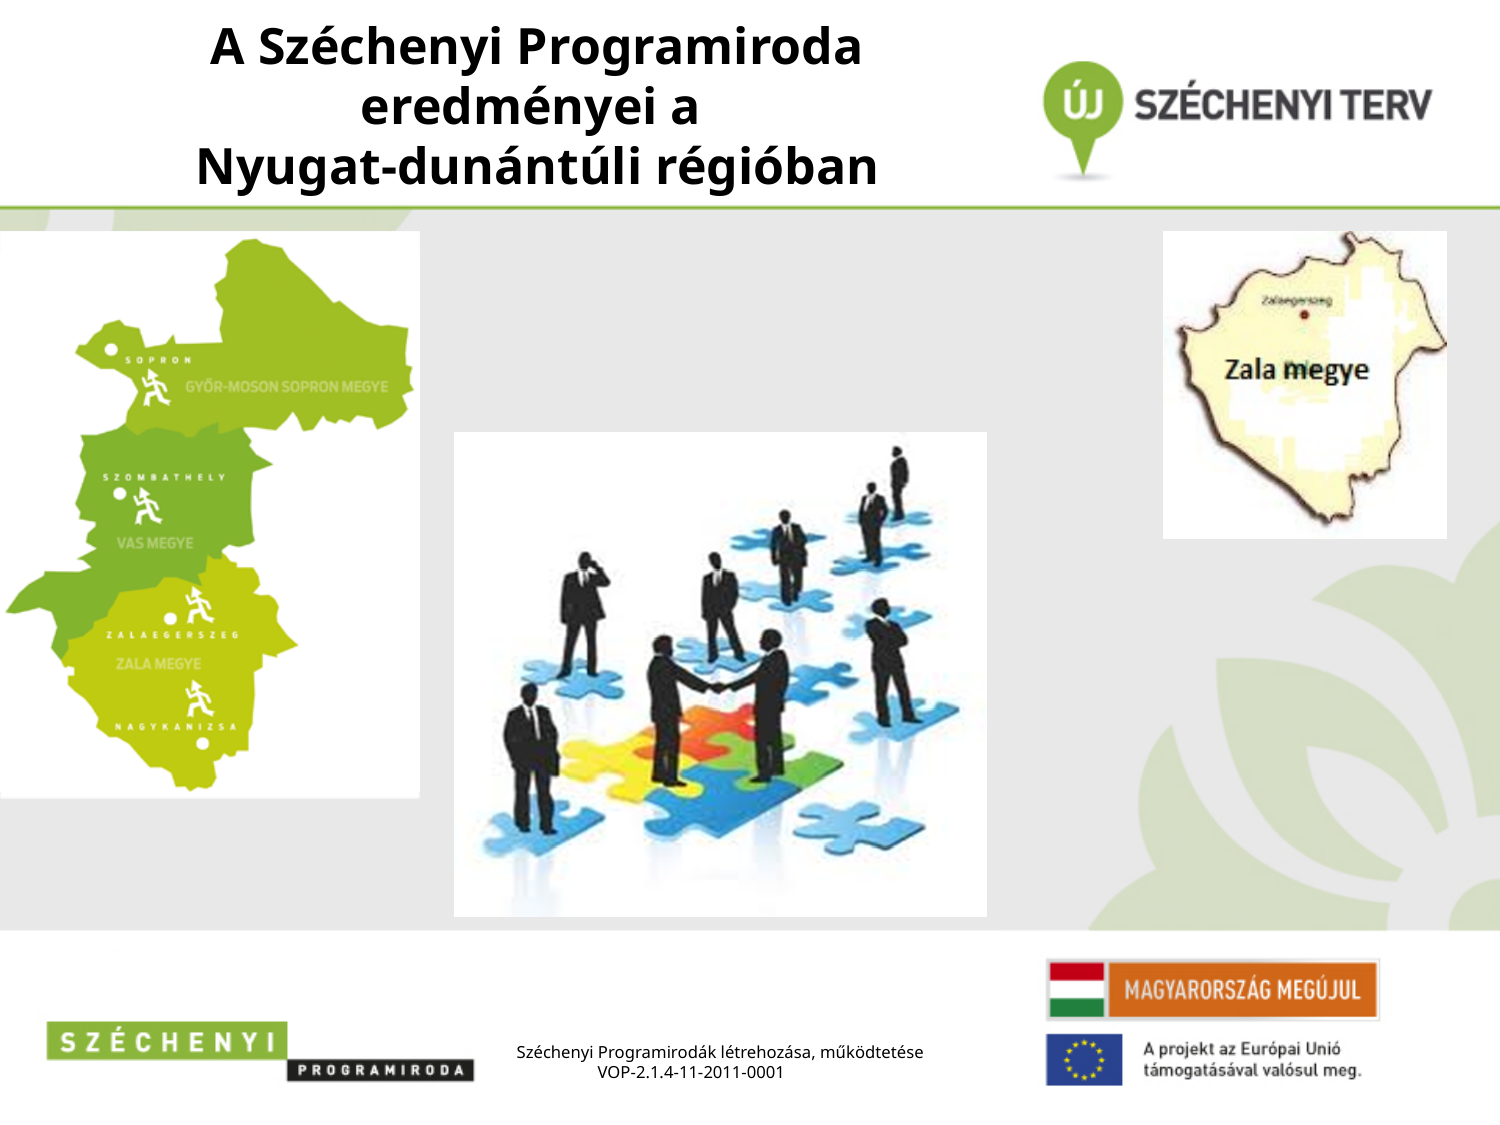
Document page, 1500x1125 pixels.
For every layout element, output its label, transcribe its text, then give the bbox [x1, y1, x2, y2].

title A Széchenyi Programiroda eredményei a Nyugat-dunántúli régióban [41, 0, 1034, 209]
text_box Széchenyi Programirodák létrehozása, működtetése VOP-2.1.4-11-2011-0001 [501, 1034, 987, 1125]
picture [0, 0, 1500, 1125]
